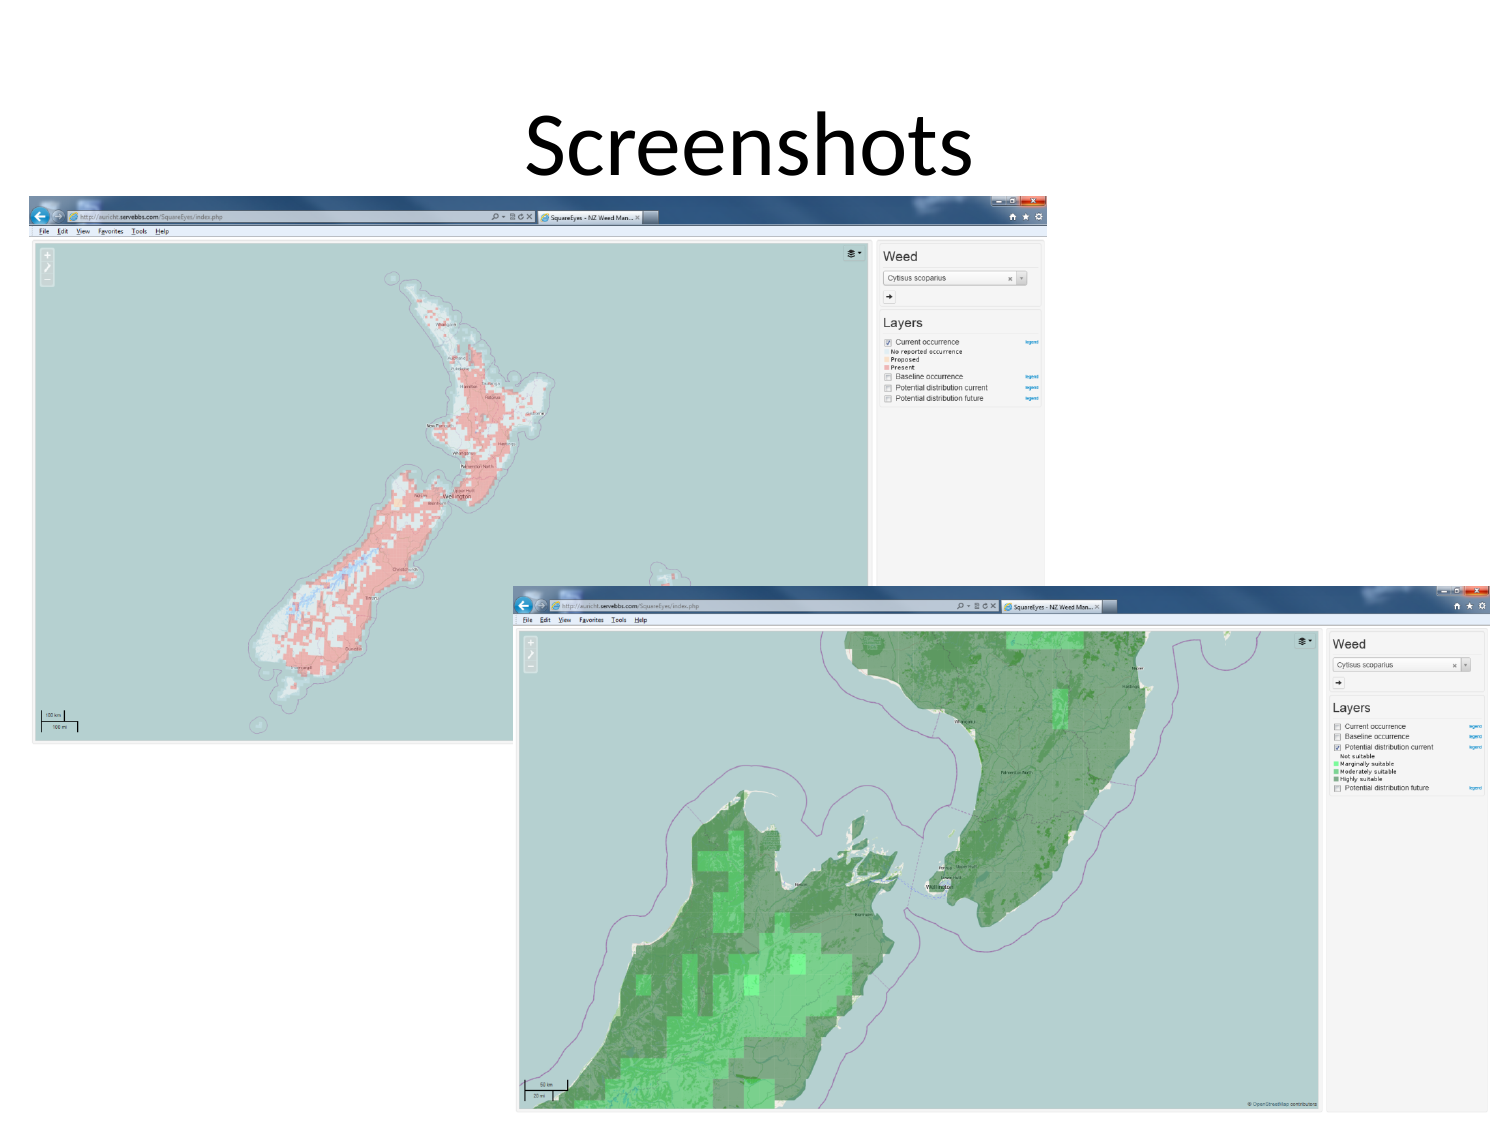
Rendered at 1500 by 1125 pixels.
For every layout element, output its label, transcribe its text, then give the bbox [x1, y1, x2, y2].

title Screenshots [75, 45, 1425, 233]
picture [29, 196, 1490, 1115]
